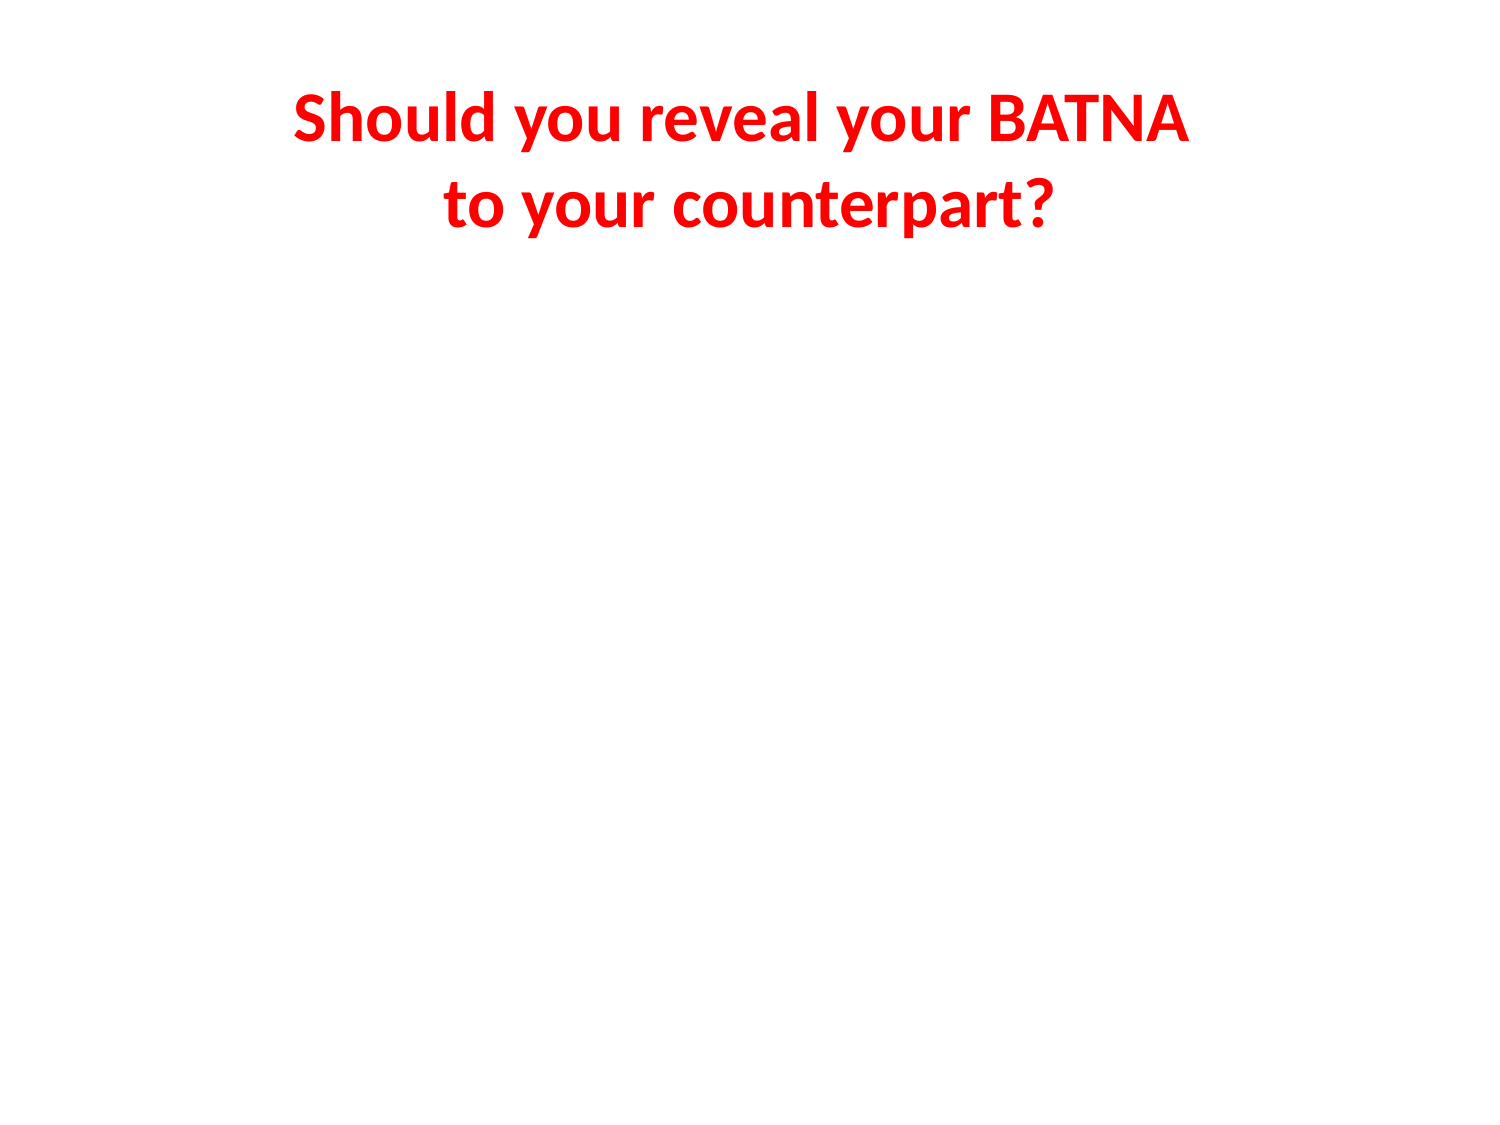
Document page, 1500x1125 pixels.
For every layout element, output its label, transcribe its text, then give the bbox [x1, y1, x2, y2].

title Should you reveal your BATNA to your counterpart? [75, 62, 1425, 250]
